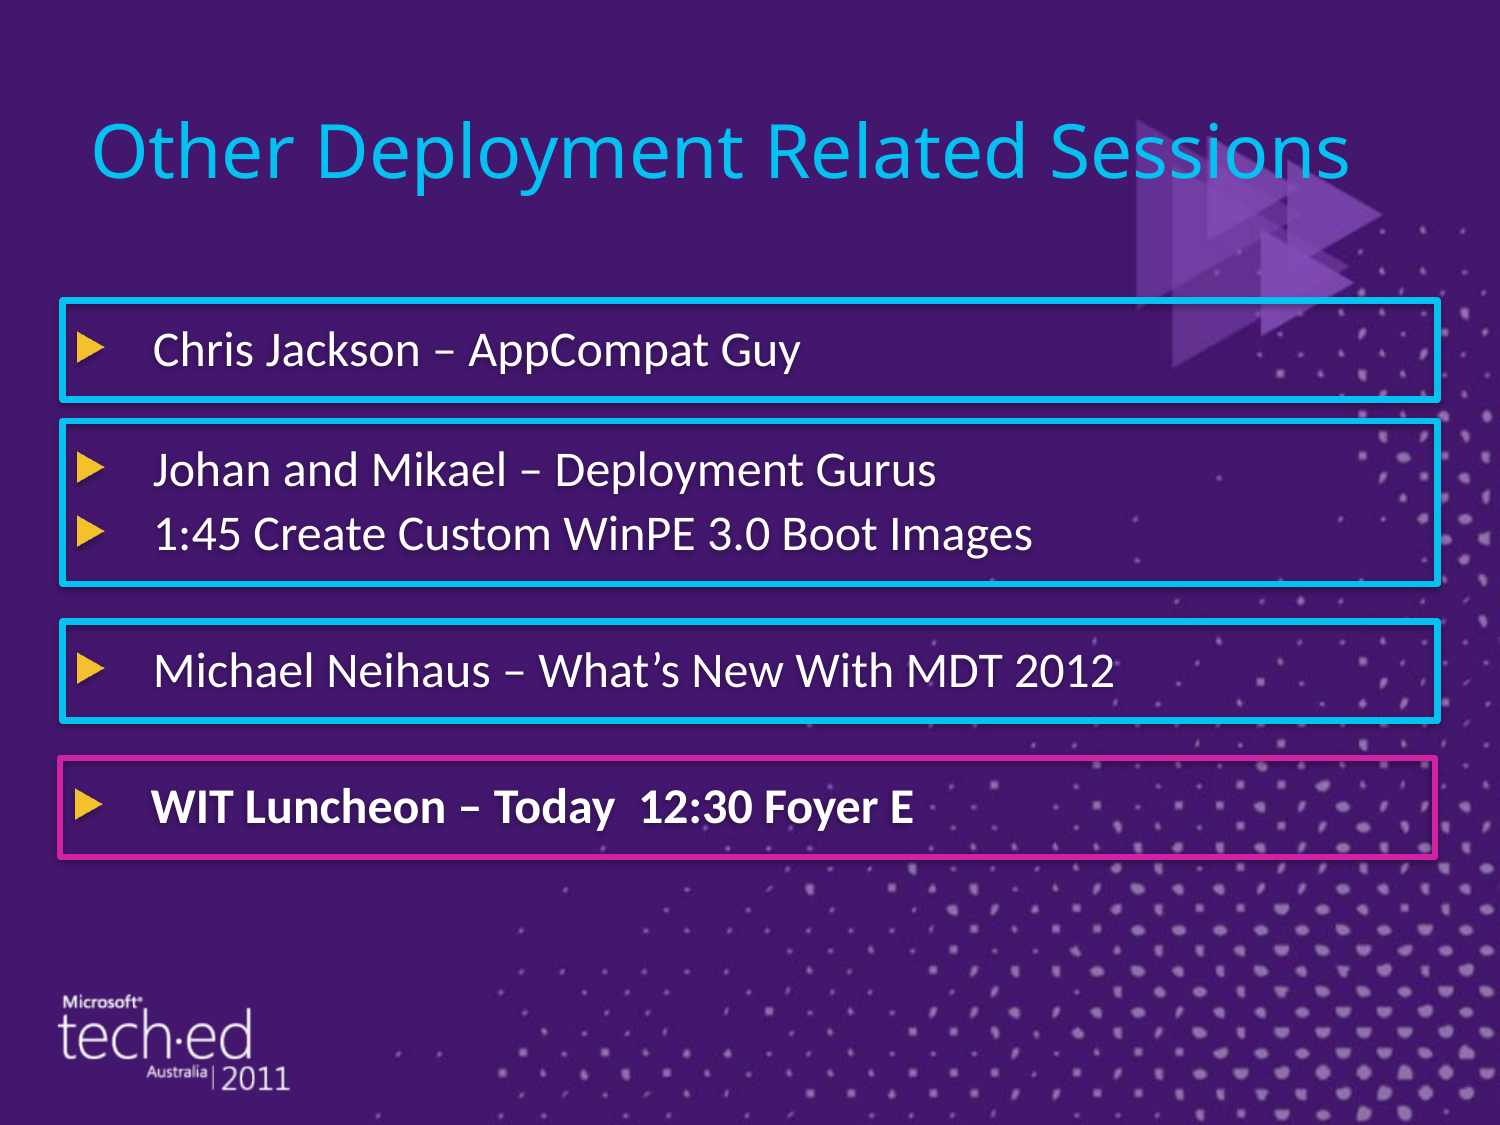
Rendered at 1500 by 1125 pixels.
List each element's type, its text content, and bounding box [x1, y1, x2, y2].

picture [0, 0, 1500, 1125]
text_box Michael Neihaus – What’s New With MDT 2012 [62, 621, 1438, 721]
text_box WIT Luncheon – Today 12:30 Foyer E [60, 757, 1436, 857]
text_box Chris Jackson – AppCompat Guy [62, 300, 1438, 400]
text_box Johan and Mikael – Deployment Gurus 1:45 Create Custom WinPE 3.0 Boot Images [62, 420, 1438, 584]
title Other Deployment Related Sessions [75, 54, 1425, 243]
